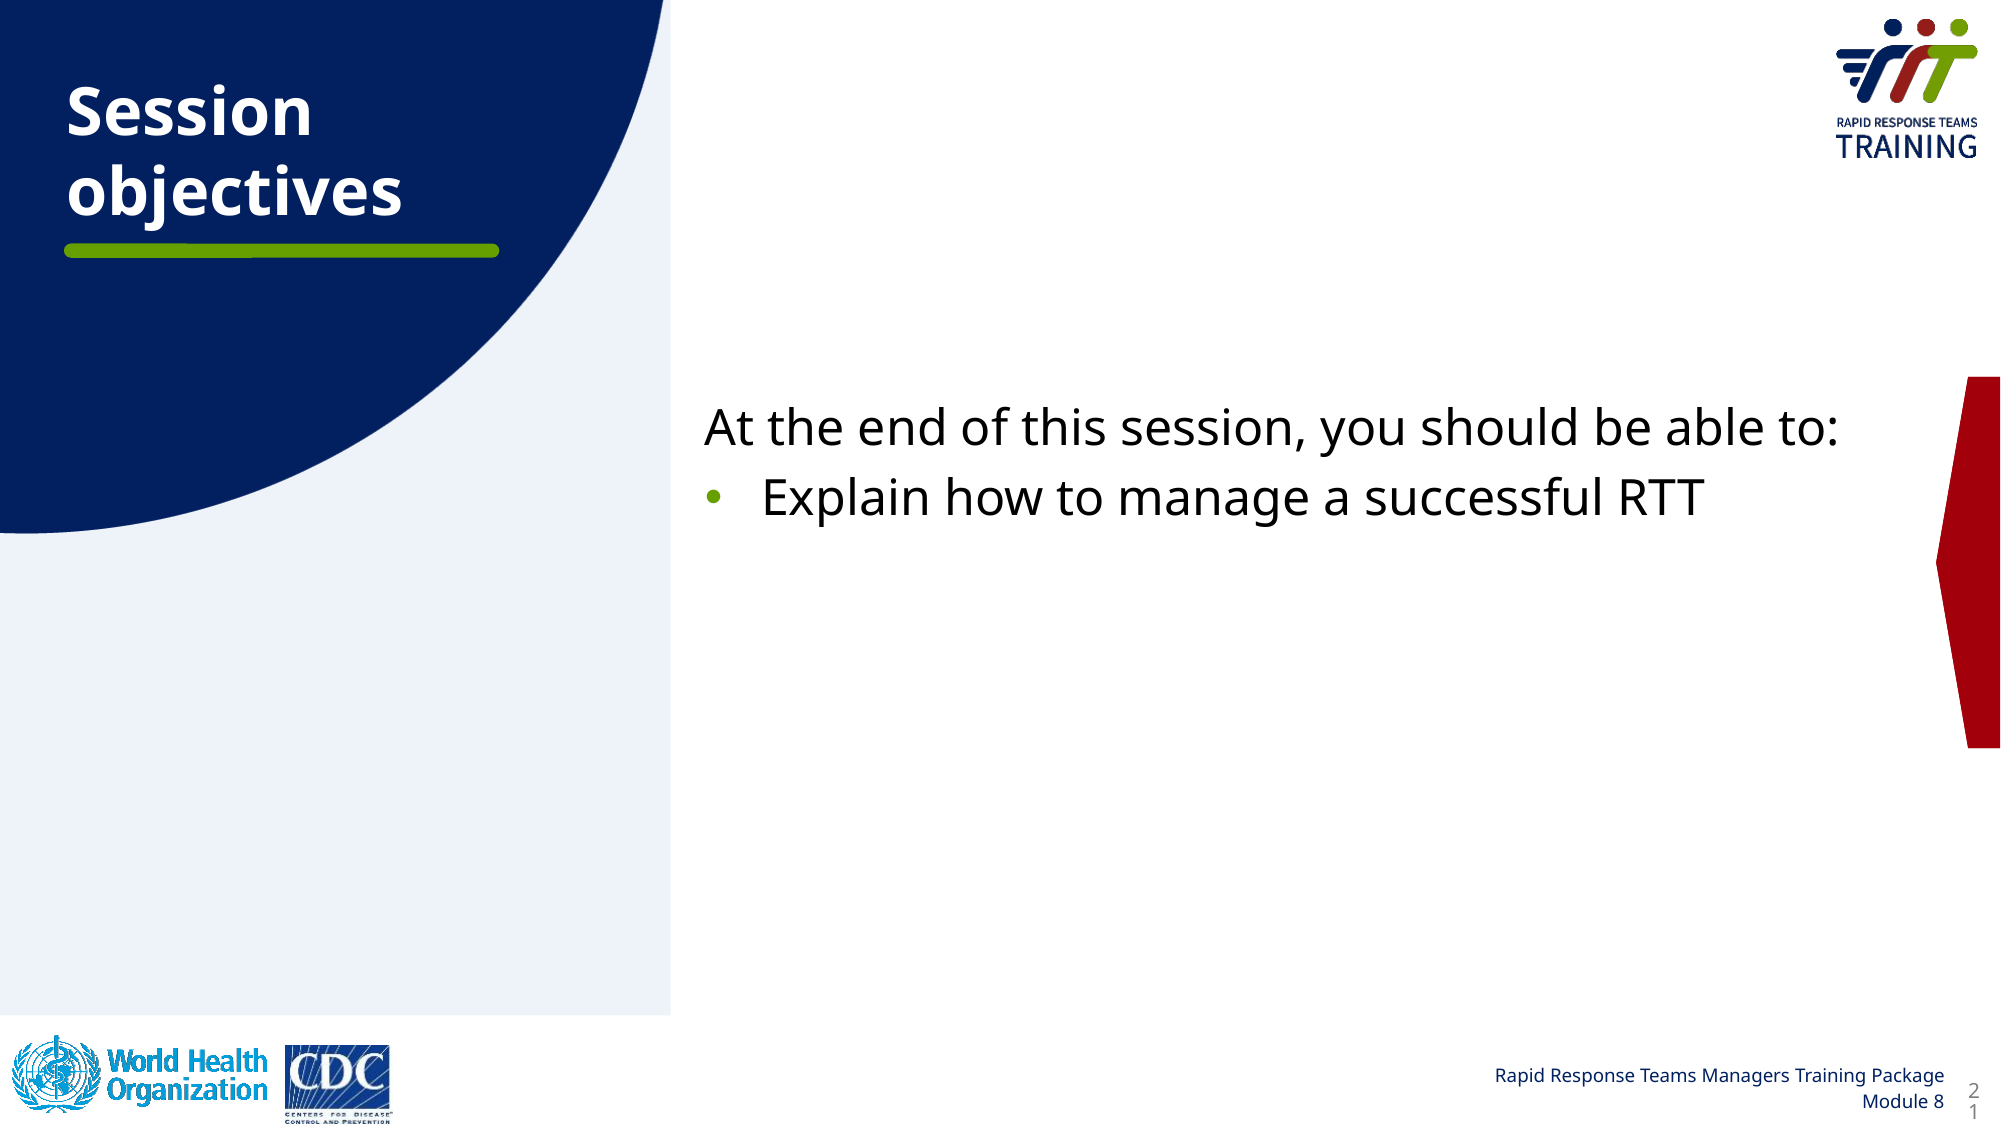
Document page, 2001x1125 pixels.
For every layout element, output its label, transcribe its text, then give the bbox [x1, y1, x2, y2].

picture [43, 1088, 54, 1094]
text_box Session objectives [59, 61, 531, 237]
text_box [1936, 376, 2000, 749]
picture [46, 1056, 54, 1061]
slide_number 21 [1953, 1070, 2000, 1124]
text_box At the end of this session, you should be able to: Explain how to manage a successful RTT [697, 387, 1874, 604]
picture [1835, 19, 1978, 167]
picture [50, 1109, 62, 1113]
picture [36, 1035, 267, 1113]
picture [12, 1084, 46, 1113]
picture [38, 1044, 53, 1052]
picture [0, 0, 670, 538]
picture [28, 1054, 36, 1077]
picture [38, 1092, 54, 1100]
picture [12, 1035, 53, 1067]
picture [34, 1058, 41, 1077]
picture [285, 1045, 393, 1124]
